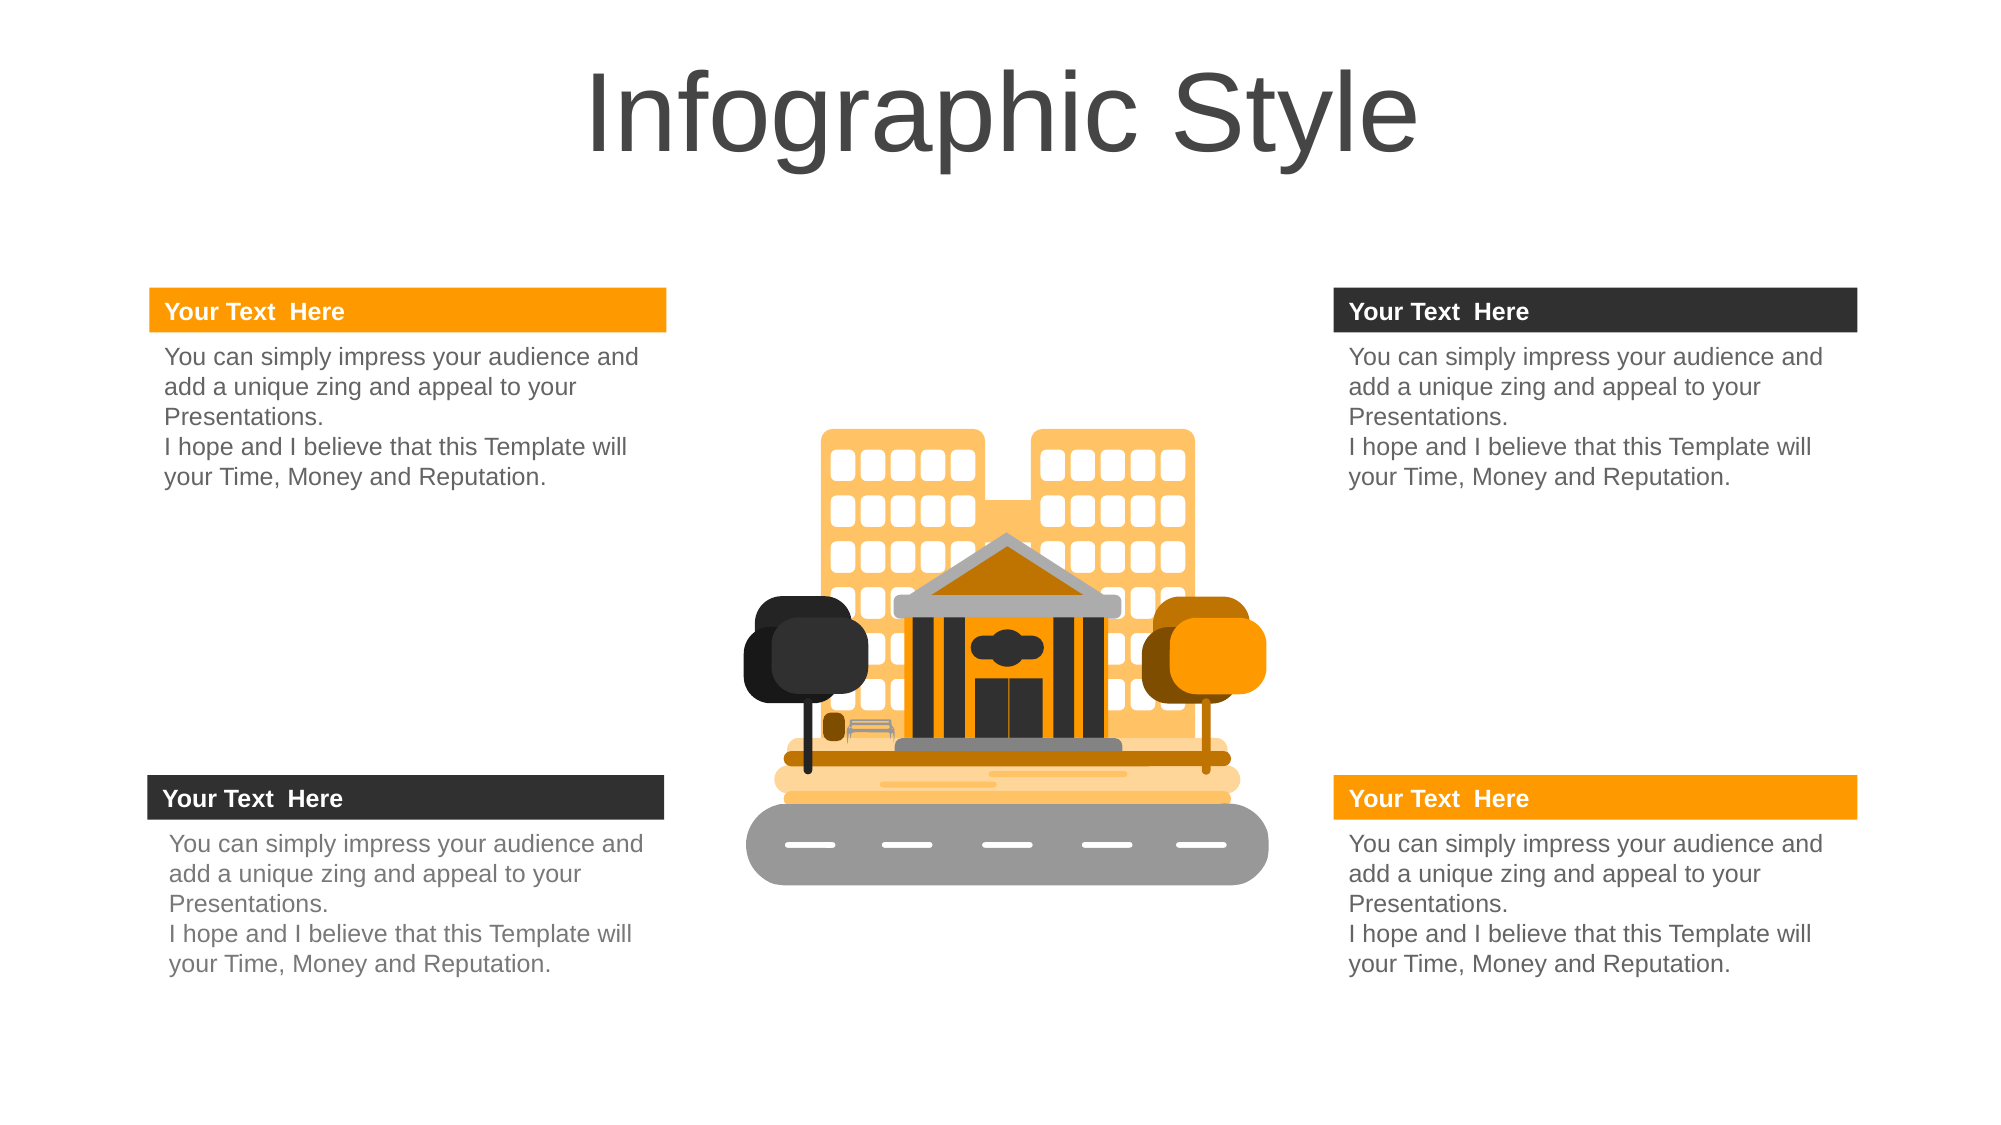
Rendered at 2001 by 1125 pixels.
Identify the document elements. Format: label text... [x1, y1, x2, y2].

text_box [1333, 287, 1858, 500]
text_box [743, 428, 1269, 886]
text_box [149, 287, 667, 500]
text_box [147, 775, 672, 988]
list Infographic Style [53, 55, 1952, 175]
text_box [1333, 775, 1858, 988]
